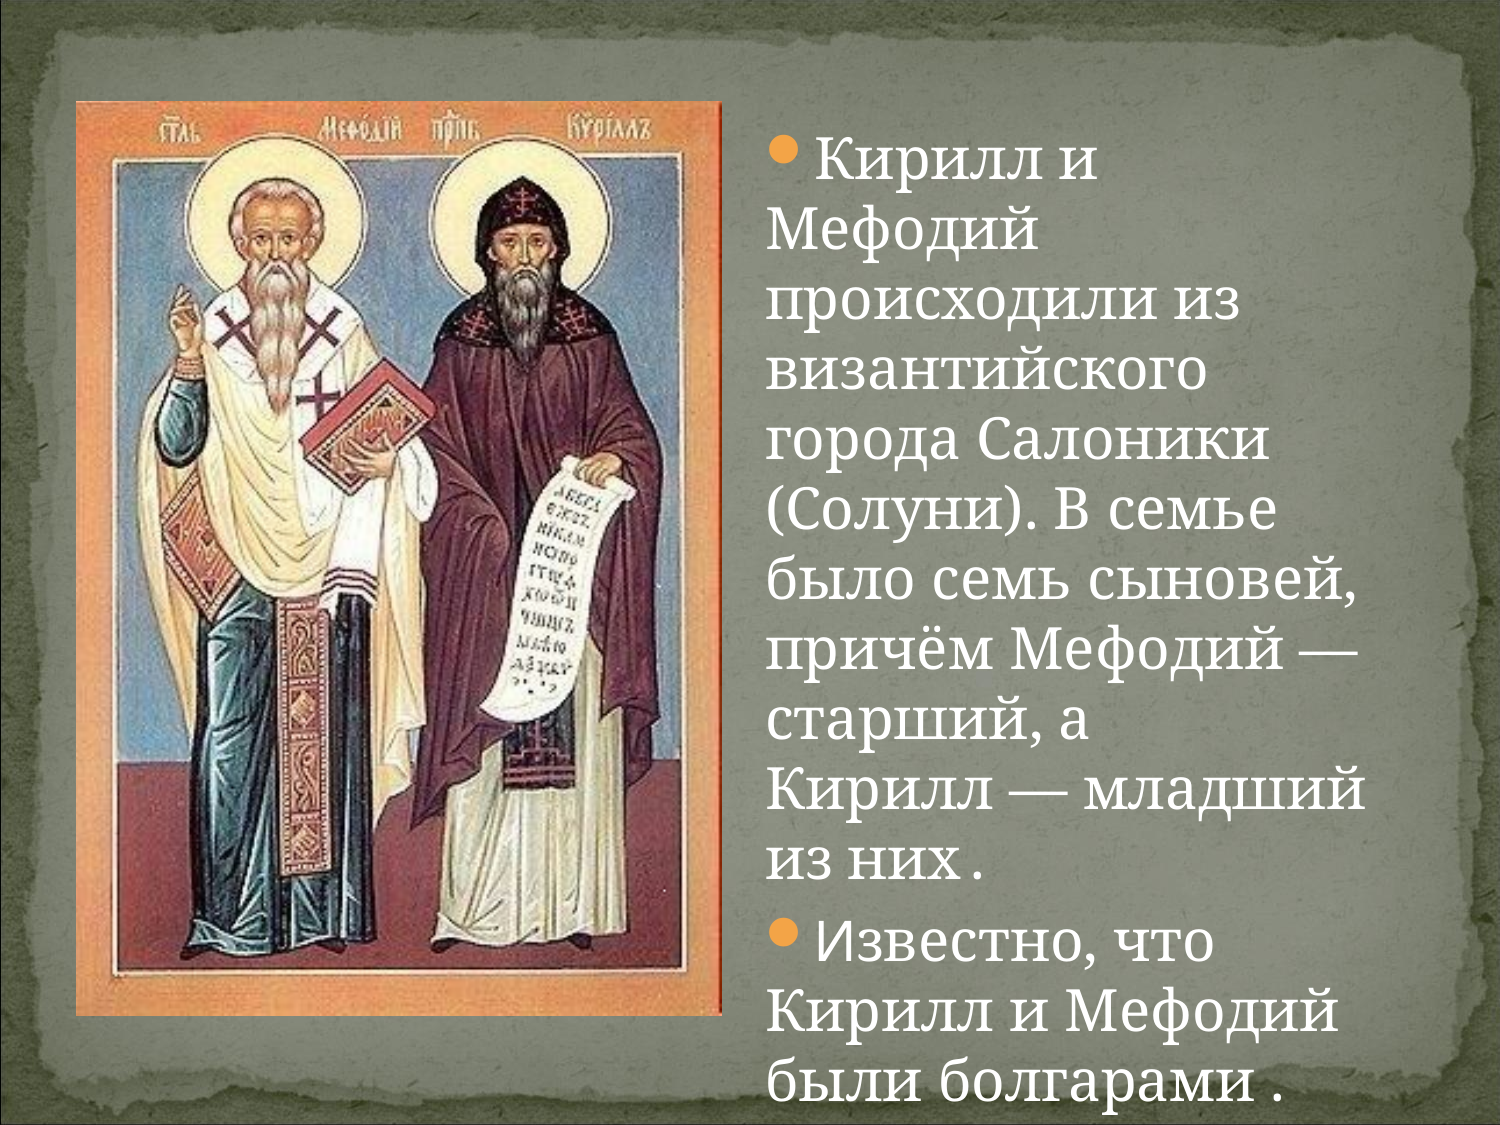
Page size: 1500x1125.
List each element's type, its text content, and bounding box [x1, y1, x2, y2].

picture [0, 0, 1500, 1125]
list Кирилл и Мефодий происходили из византийского города Салоники (Солуни). В семье было семь сыновей, причём Мефодий — старший, а Кирилл — младший из них . Известно, что Кирилл и Мефодий были болгарами . [750, 113, 1403, 863]
